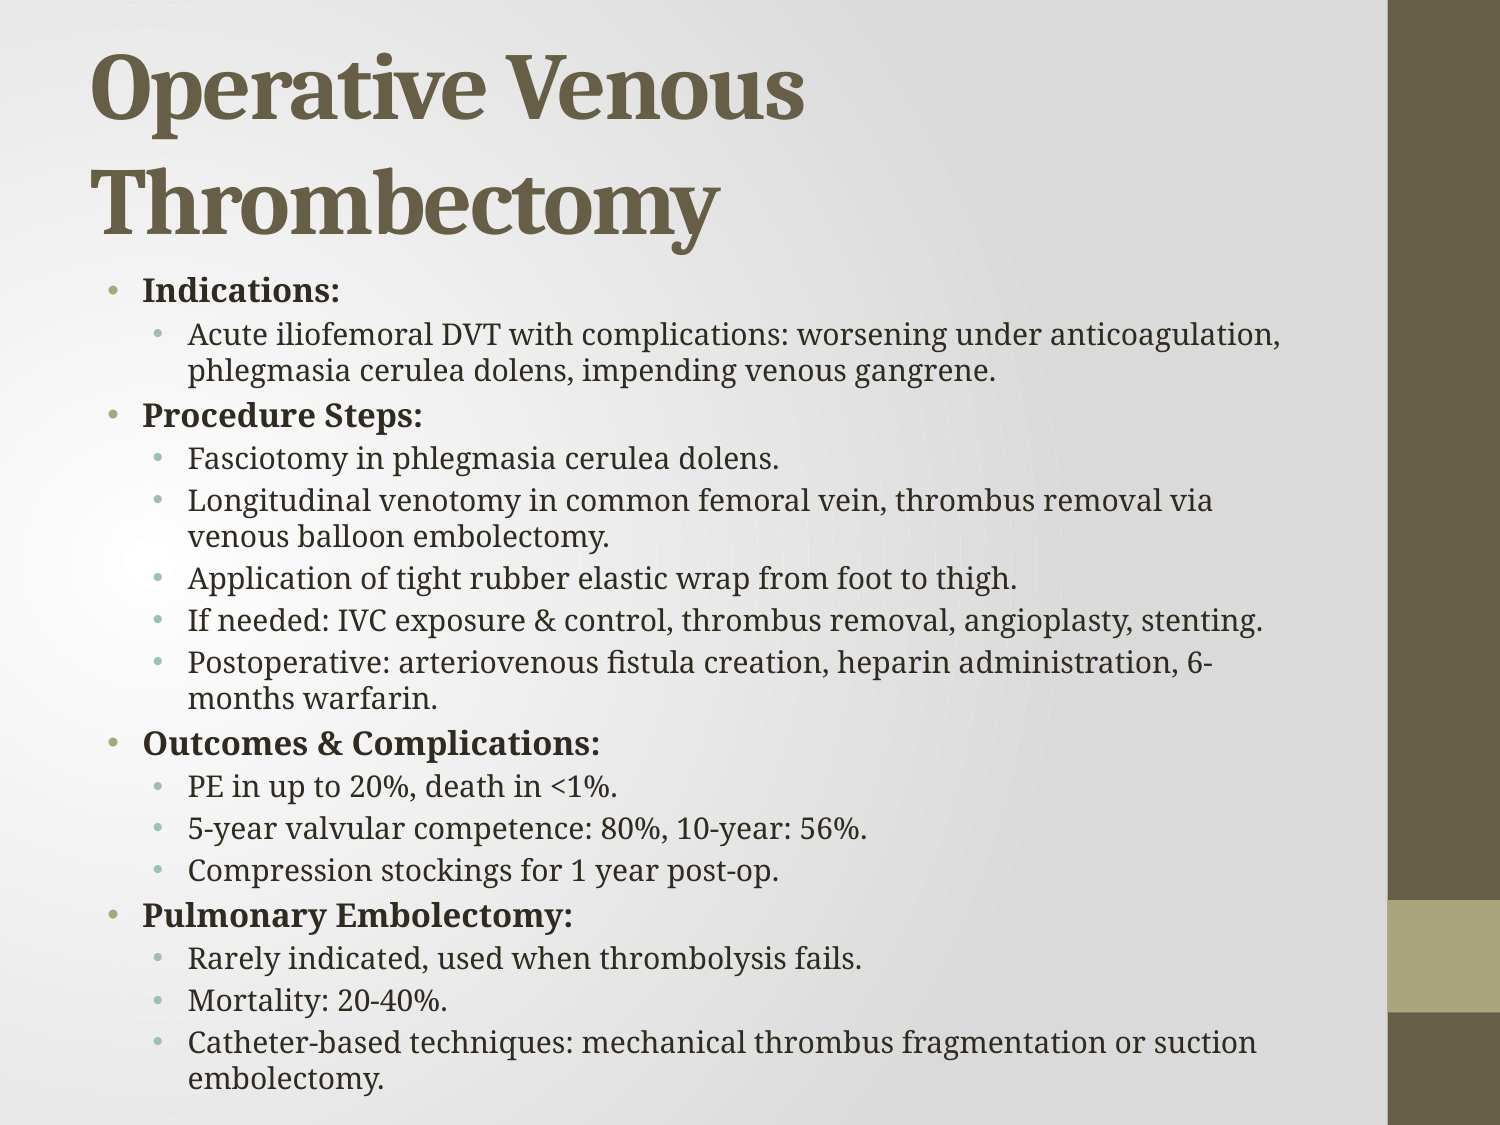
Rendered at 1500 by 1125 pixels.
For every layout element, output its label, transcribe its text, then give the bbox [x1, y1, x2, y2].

list Indications: Acute iliofemoral DVT with complications: worsening under anticoagulation, phlegmasia cerulea dolens, impending venous gangrene. Procedure Steps: Fasciotomy in phlegmasia cerulea dolens. Longitudinal venotomy in common femoral vein, thrombus removal via venous balloon embolectomy. Application of tight rubber elastic wrap from foot to thigh. If needed: IVC exposure & control, thrombus removal, angioplasty, stenting. Postoperative: arteriovenous fistula creation, heparin administration, 6-months warfarin. Outcomes & Complications: PE in up to 20%, death in <1%. 5-year valvular competence: 80%, 10-year: 56%. Compression stockings for 1 year post-op. Pulmonary Embolectomy: Rarely indicated, used when thrombolysis fails. Mortality: 20-40%. Catheter-based techniques: mechanical thrombus fragmentation or suction embolectomy. [75, 262, 1325, 1113]
title Operative Venous Thrombectomy [75, 45, 1325, 233]
